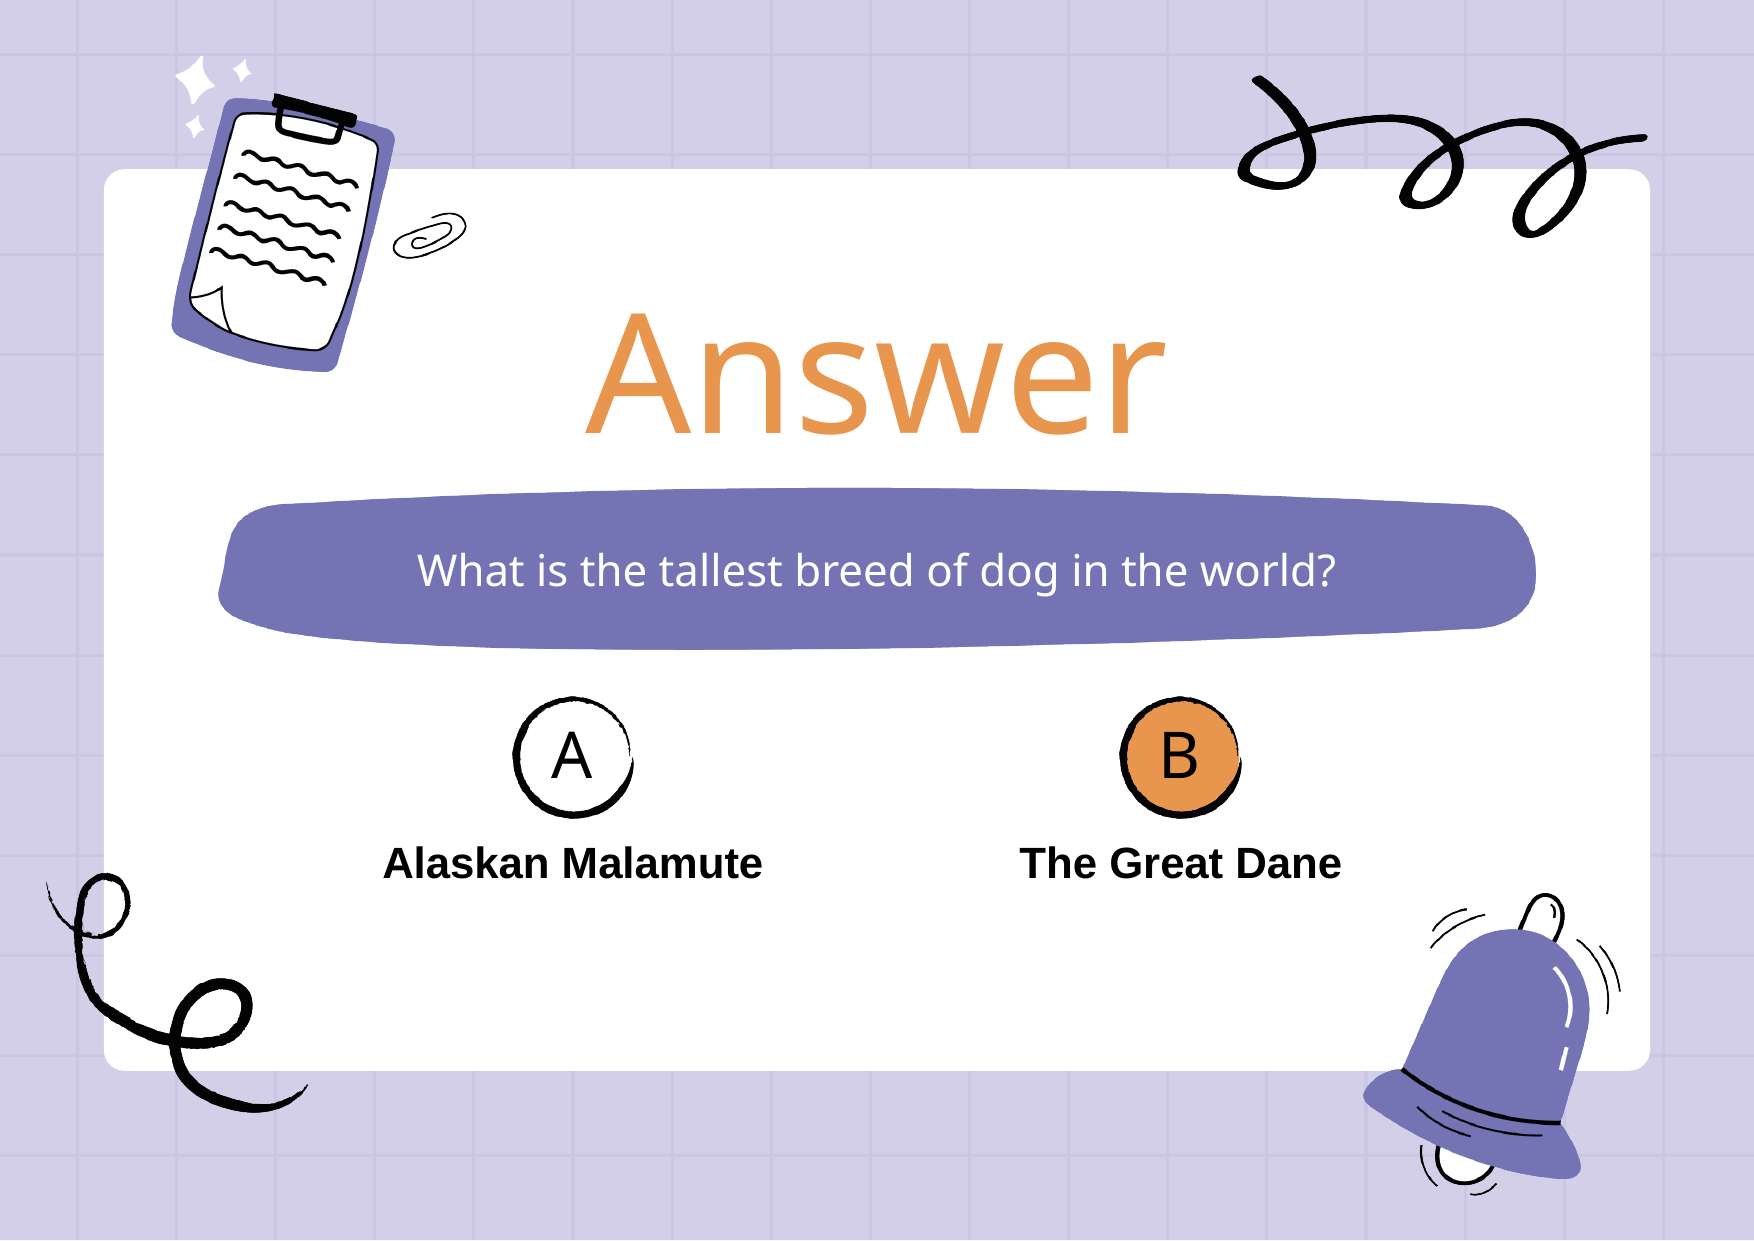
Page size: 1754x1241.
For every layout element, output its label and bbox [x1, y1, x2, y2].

text_box [43, 55, 1648, 1197]
text_box [0, 0, 1754, 1241]
